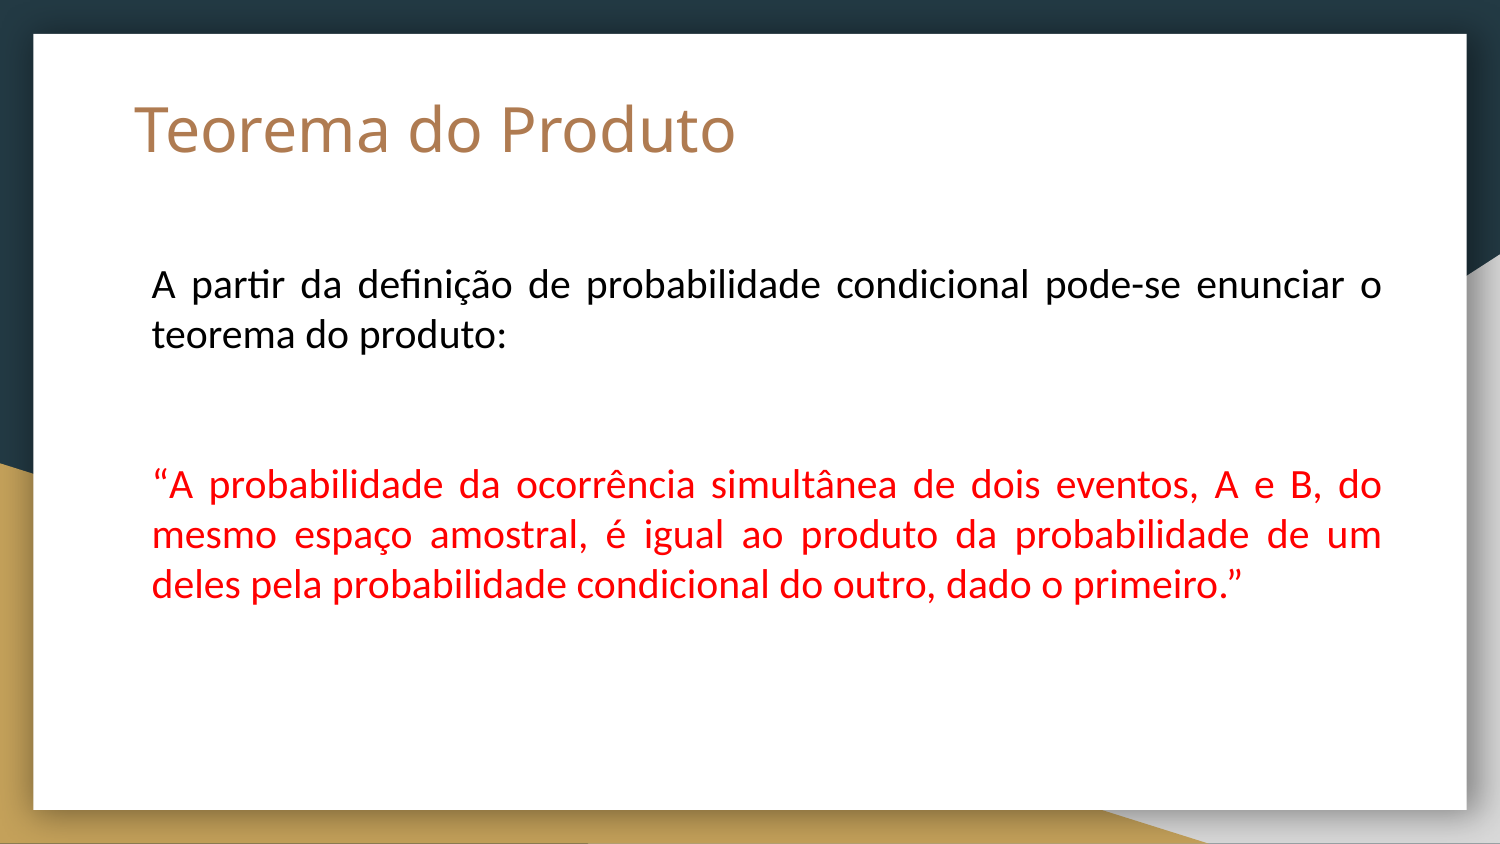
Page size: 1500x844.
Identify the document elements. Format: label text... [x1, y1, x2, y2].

text_box A partir da definição de probabilidade condicional pode-se enunciar o teorema do produto: “A probabilidade da ocorrência simultânea de dois eventos, A e B, do mesmo espaço amostral, é igual ao produto da probabilidade de um deles pela probabilidade condicional do outro, dado o primeiro.” [136, 241, 1398, 721]
title Teorema do Produto [119, 75, 1381, 179]
